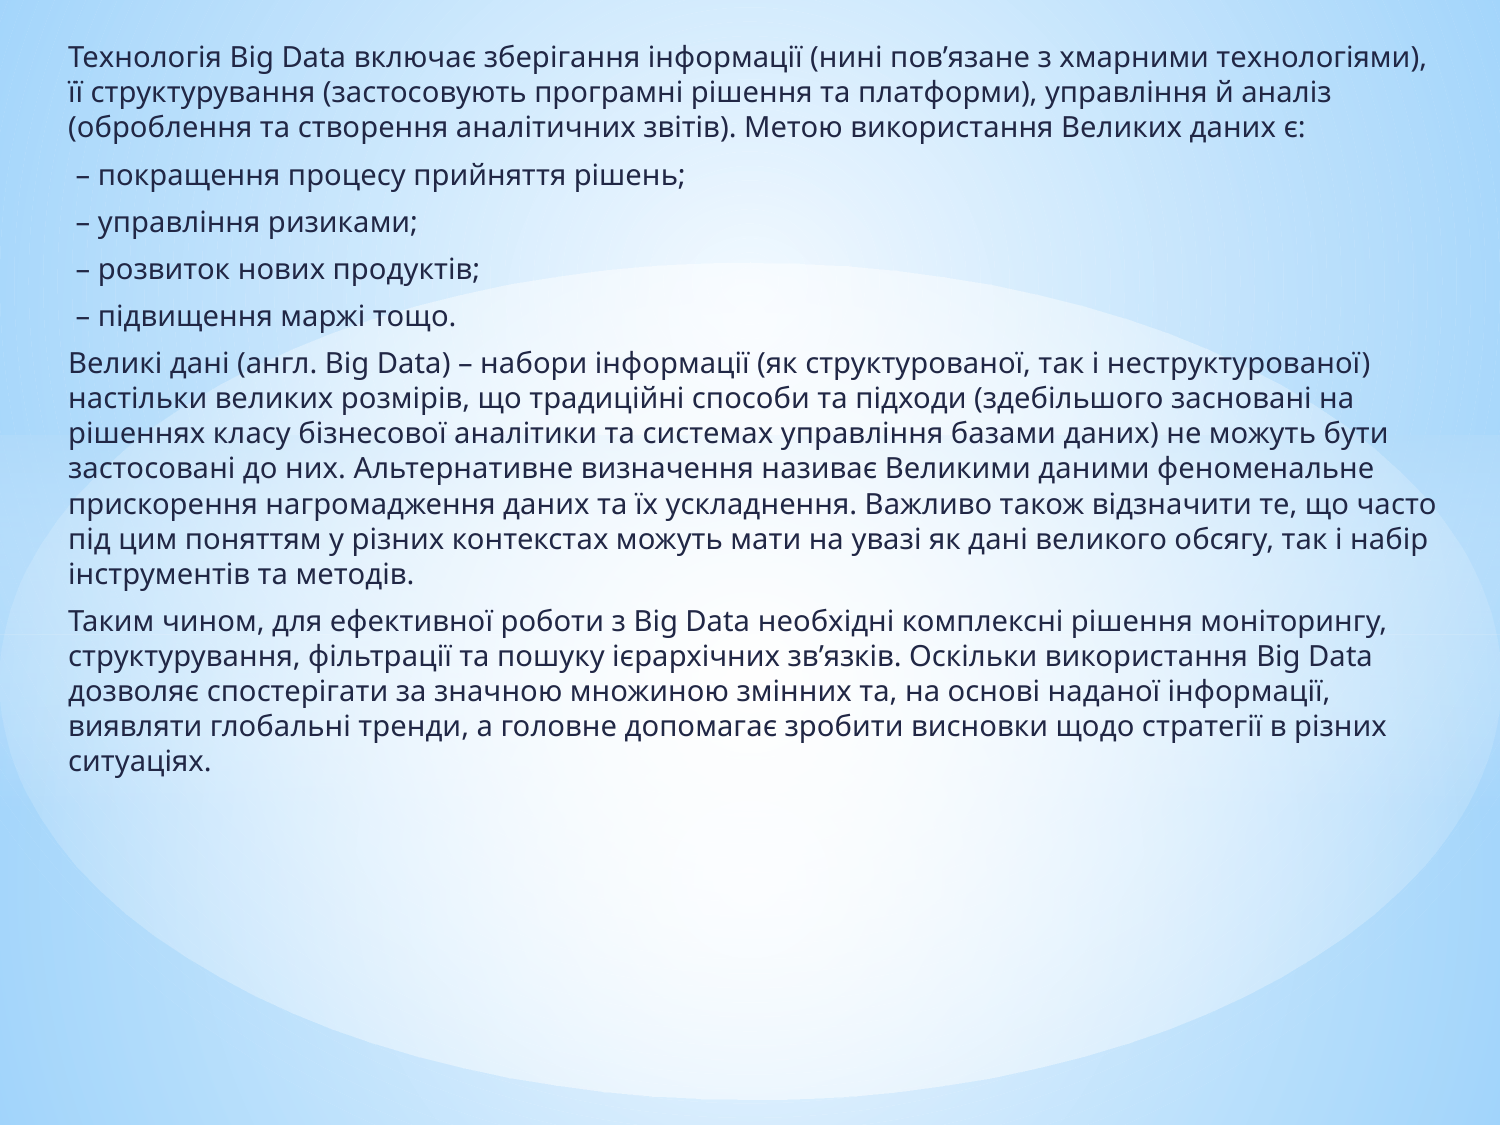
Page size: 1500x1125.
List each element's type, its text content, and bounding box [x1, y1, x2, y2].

subtitle Технологія Big Data включає зберігання інформації (нині пов’язане з хмарними технологіями), її структурування (застосовують програмні рішення та платформи), управління й аналіз (оброблення та створення аналітичних звітів). Метою використання Великих даних є: – покращення процесу прийняття рішень; – управління ризиками; – розвиток нових продуктів; – підвищення маржі тощо. Великі дані (англ. Big Data) – набори інформації (як структурованої, так і неструктурованої) настільки великих розмірів, що традиційні способи та підходи (здебільшого засновані на рішеннях класу бізнесової аналітики та системах управління базами даних) не можуть бути застосовані до них. Альтернативне визначення називає Великими даними феноменальне прискорення нагромадження даних та їх ускладнення. Важливо також відзначити те, що часто під цим поняттям у різних контекстах можуть мати на увазі як дані великого обсягу, так і набір інструментів та методів. Таким чином, для ефективної роботи з Big Data необхідні комплексні рішення моніторингу, структурування, фільтрації та пошуку ієрархічних зв’язків. Оскільки використання Big Data дозволяє спостерігати за значною множиною змінних та, на основі наданої інформації, виявляти глобальні тренди, а головне допомагає зробити висновки щодо стратегії в різних ситуаціях. [53, 30, 1459, 1083]
